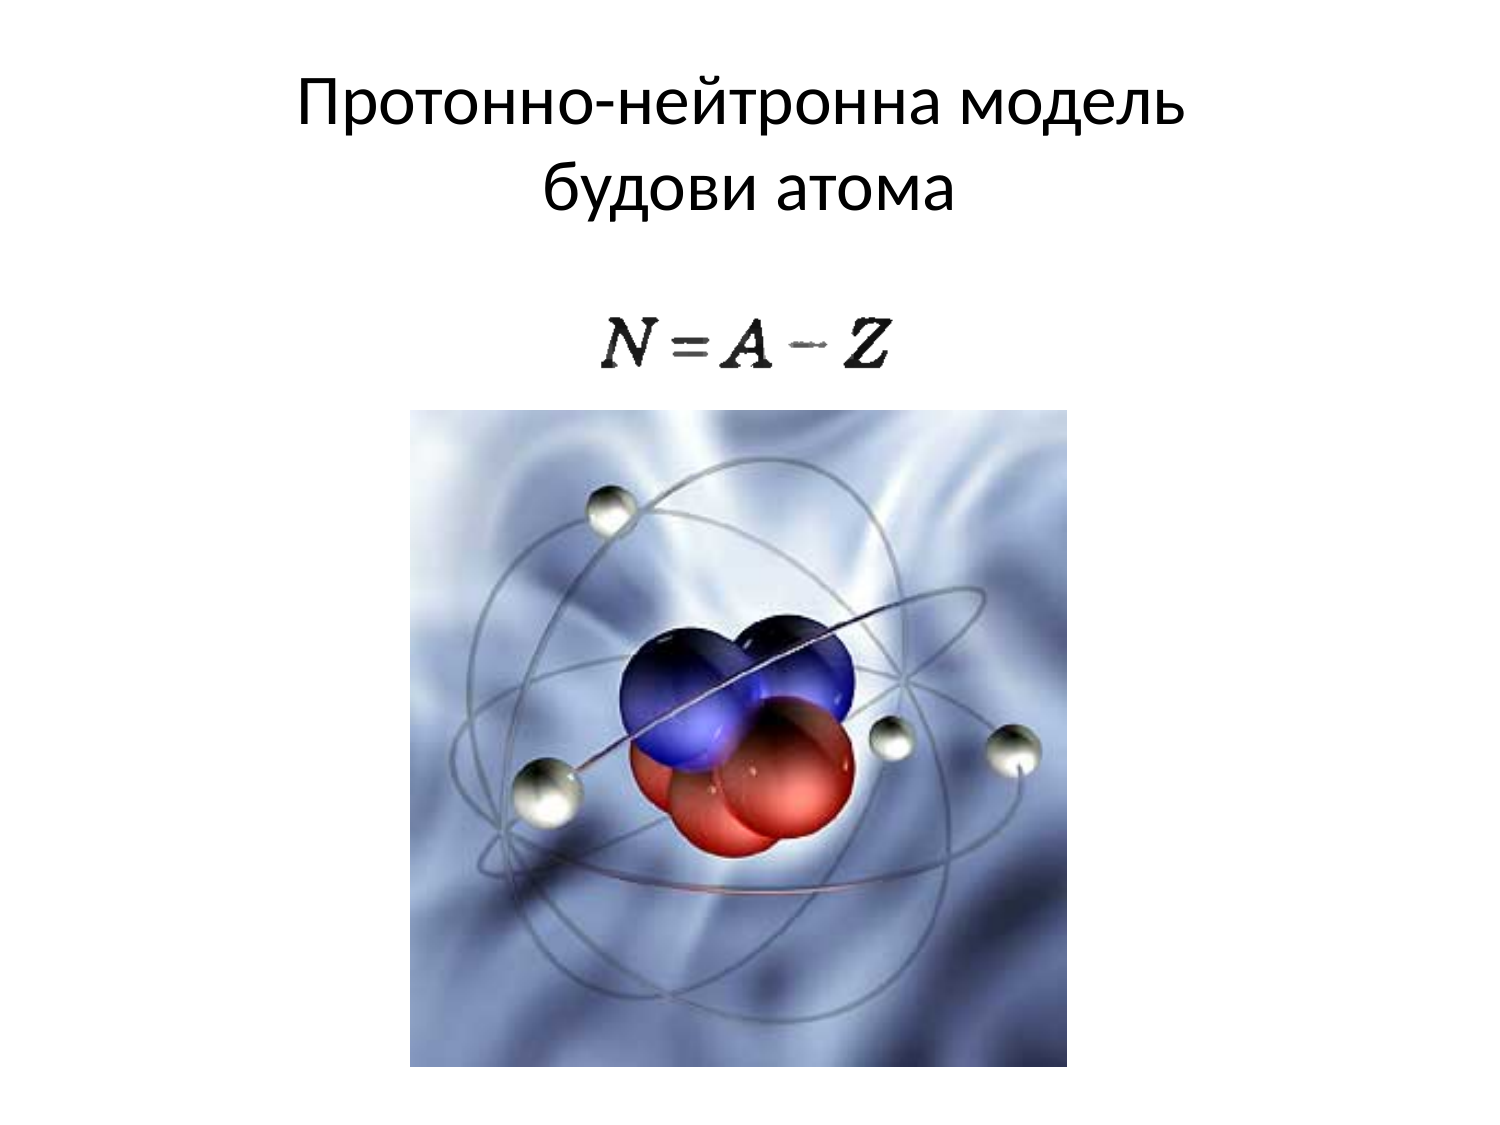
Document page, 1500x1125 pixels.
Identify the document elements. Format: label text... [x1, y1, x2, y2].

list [585, 292, 894, 391]
picture [409, 409, 1067, 1067]
title Протонно-нейтронна модель будови атома [75, 45, 1425, 233]
